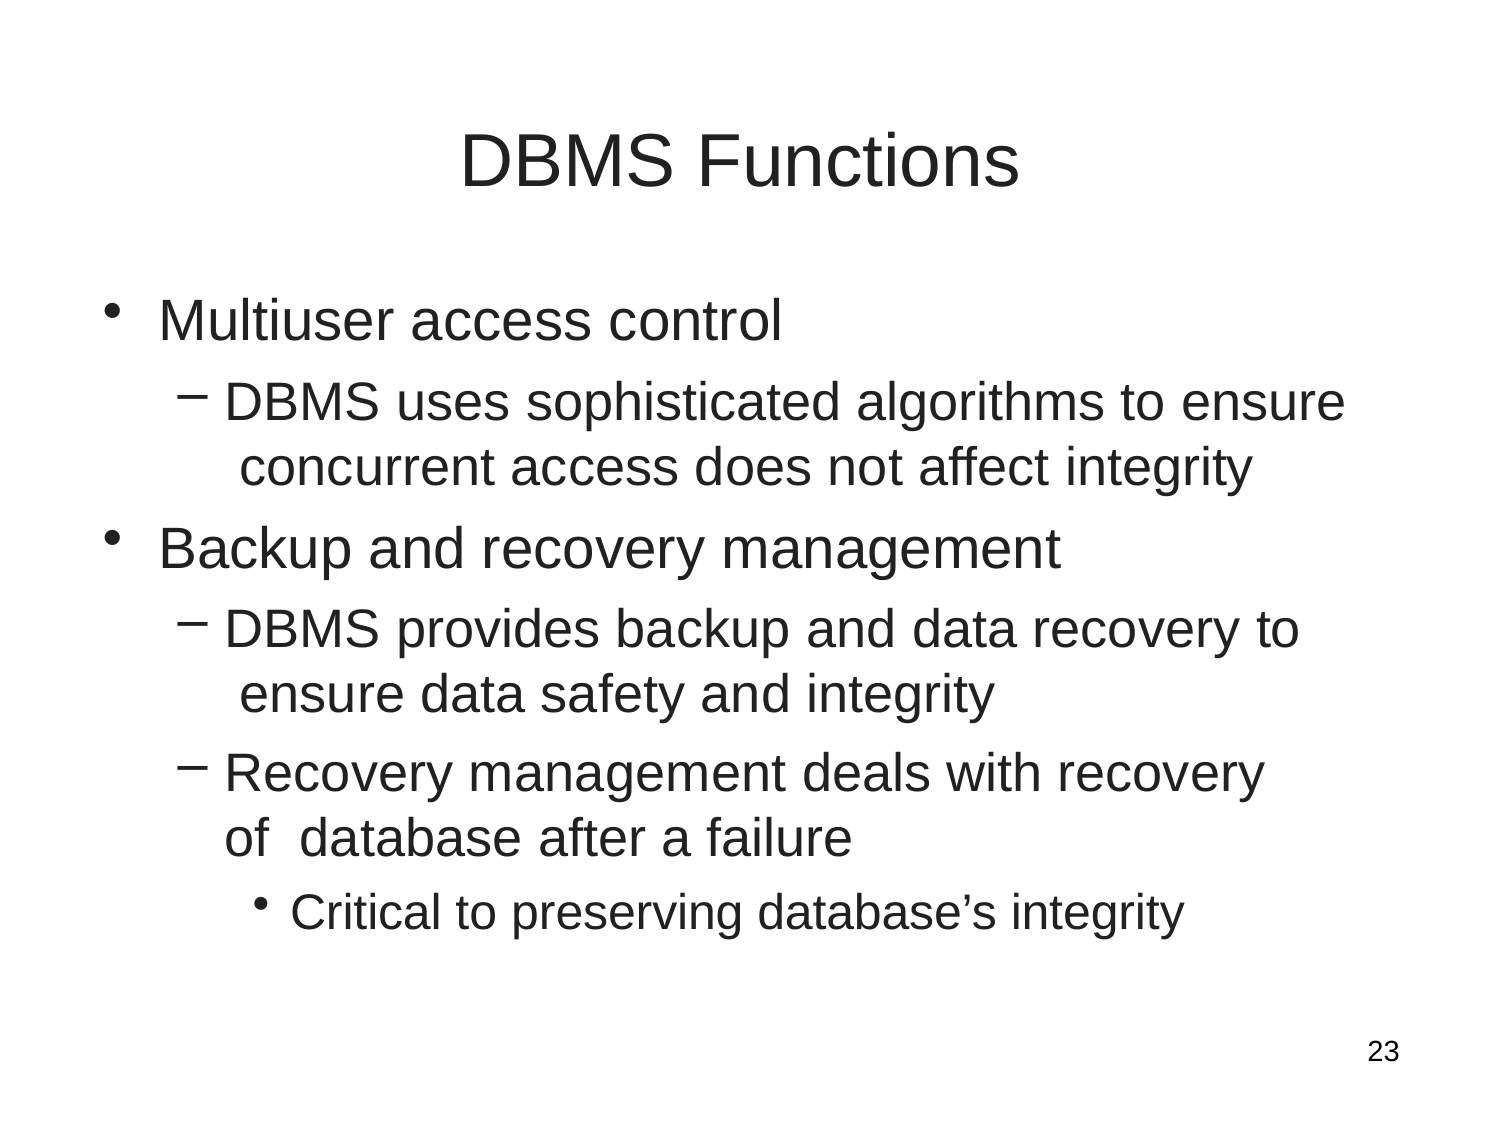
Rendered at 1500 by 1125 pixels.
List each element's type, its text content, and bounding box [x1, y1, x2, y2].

title DBMS Functions [321, 109, 1178, 265]
slide_number 23 [1361, 1033, 1402, 1125]
text_box Multiuser access control DBMS uses sophisticated algorithms to ensure concurrent access does not affect integrity Backup and recovery management DBMS provides backup and data recovery to ensure data safety and integrity Recovery management deals with recovery of database after a failure Critical to preserving database’s integrity [100, 265, 1352, 940]
